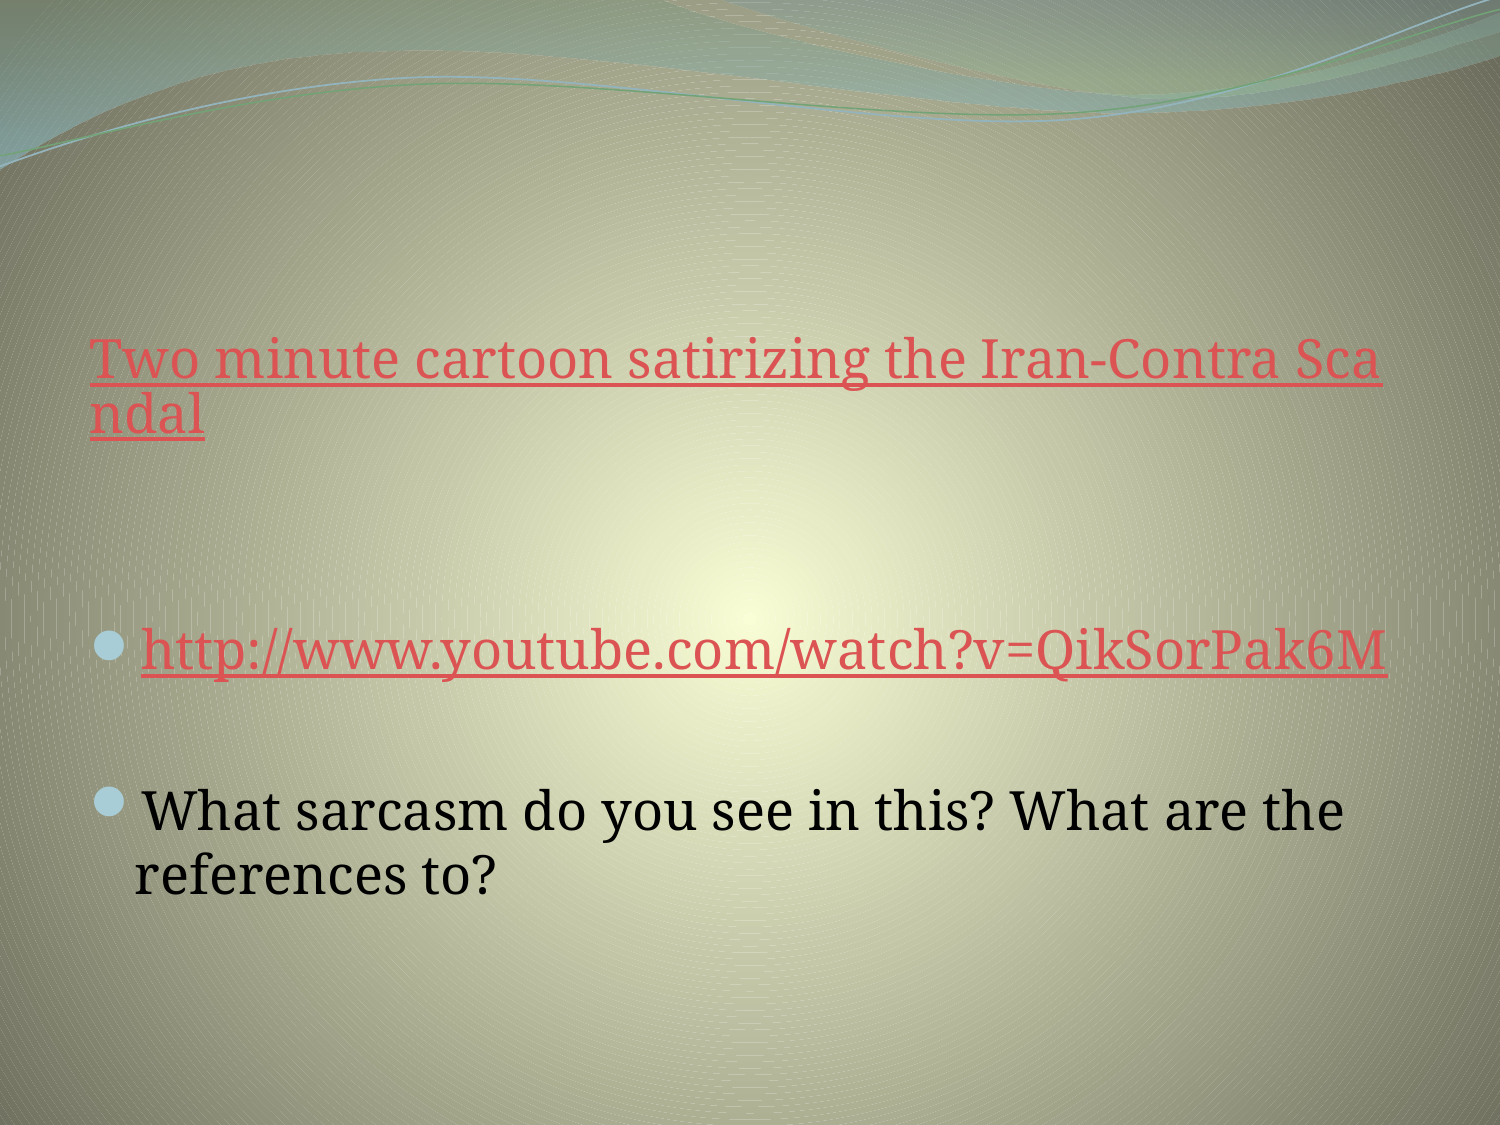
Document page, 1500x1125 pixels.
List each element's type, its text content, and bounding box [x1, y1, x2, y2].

list Two minute cartoon satirizing the Iran-Contra Scandal http://www.youtube.com/watch?v=QikSorPak6M What sarcasm do you see in this? What are the references to? [75, 317, 1425, 1038]
